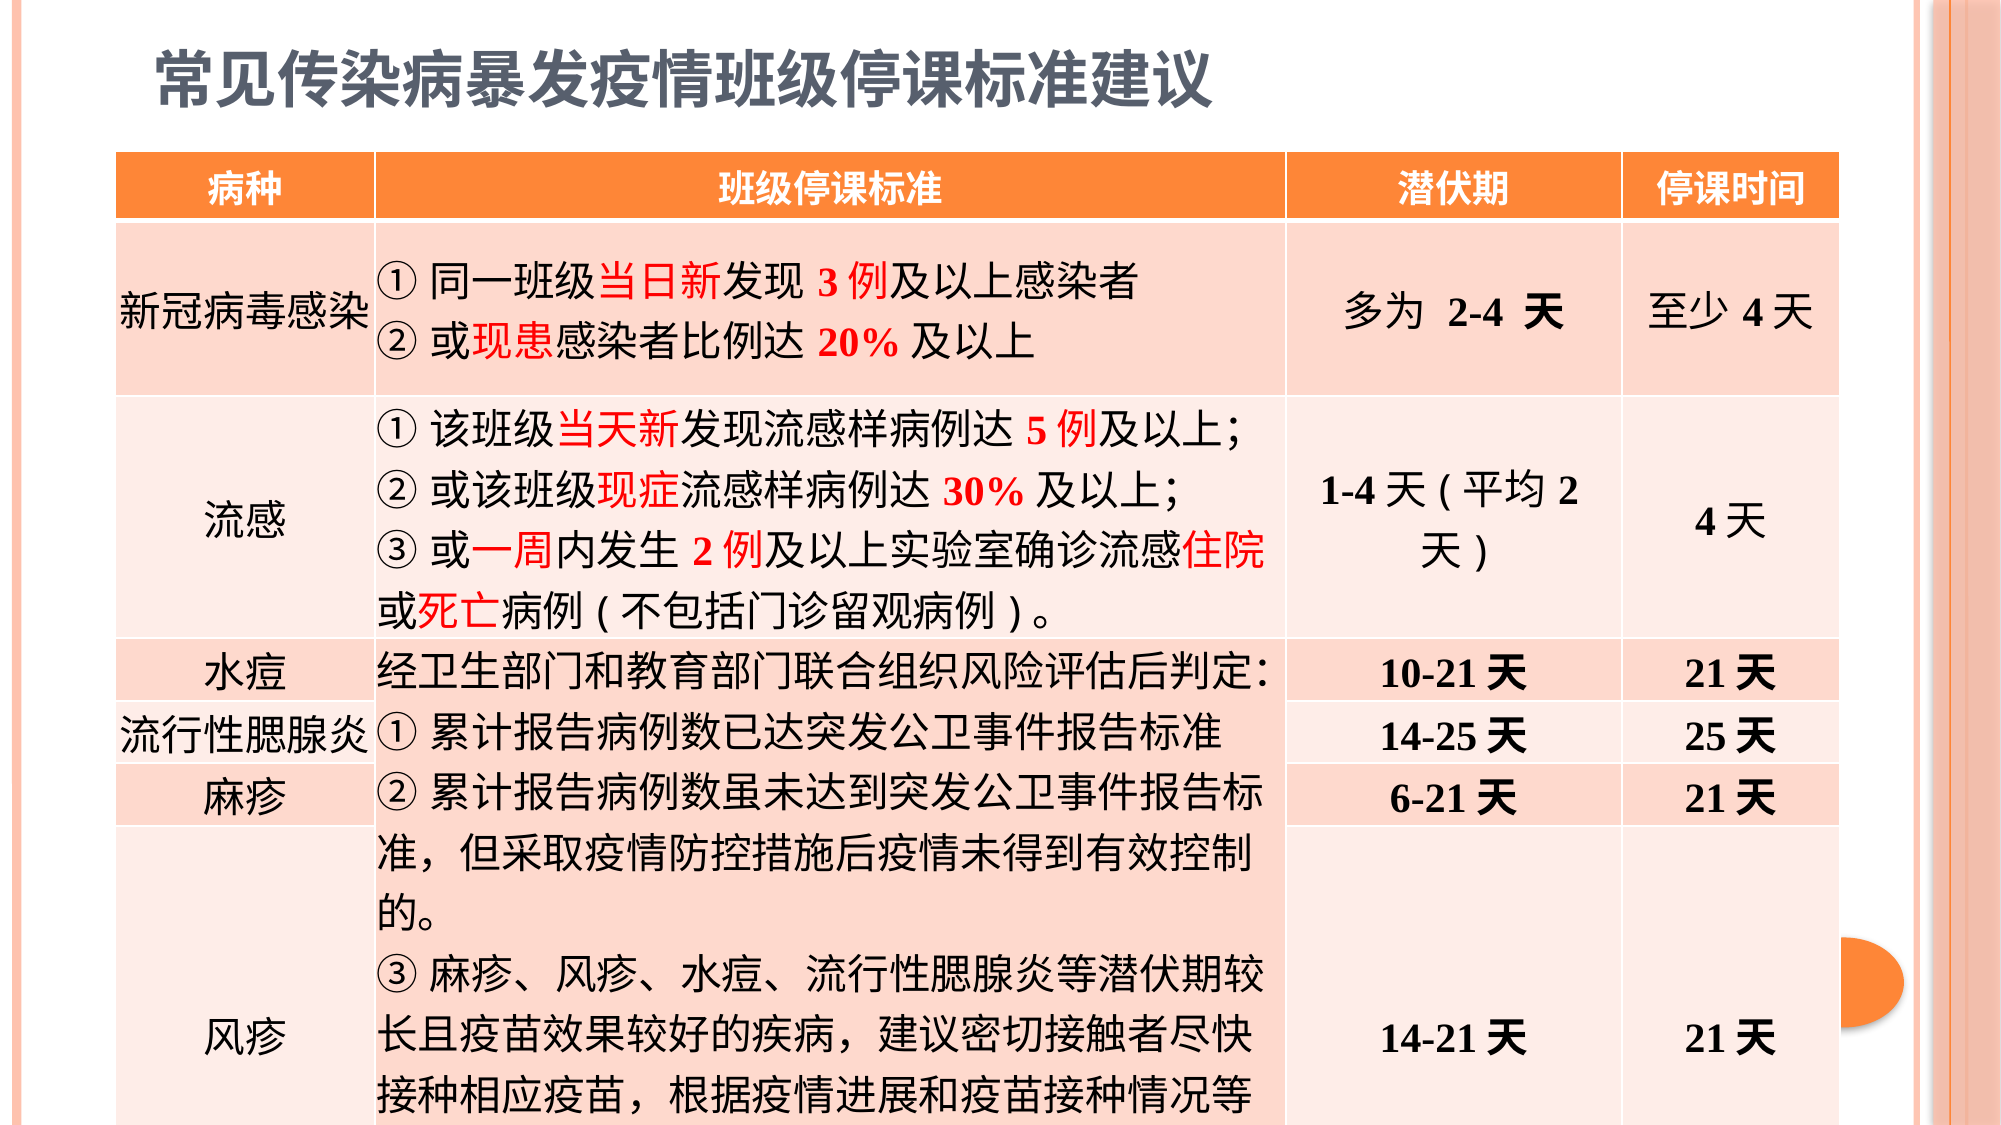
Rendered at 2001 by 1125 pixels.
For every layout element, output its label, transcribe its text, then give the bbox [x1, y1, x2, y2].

table_header 停课时间 [1623, 152, 1839, 218]
table_cell 14-21天 [1287, 827, 1621, 1125]
table_cell 21天 [1623, 827, 1839, 1125]
table_cell ①该班级当天新发现流感样病例达5例及以上； ②或该班级现症流感样病例达30%及以上； ③或一周内发生2例及以上实验室确诊流感住院或死亡病例(不包括门诊留观病例)。 [376, 397, 1285, 637]
table_cell 新冠病毒感染 [116, 223, 374, 395]
table_cell 21天 [1623, 764, 1839, 825]
table_cell 10-21天 [1287, 639, 1621, 700]
table_cell 6-21天 [1287, 764, 1621, 825]
table_header 班级停课标准 [376, 152, 1285, 218]
table_cell 风疹 [116, 827, 374, 1125]
table_cell 经卫生部门和教育部门联合组织风险评估后判定： ①累计报告病例数已达突发公卫事件报告标准 ②累计报告病例数虽未达到突发公卫事件报告标准，但采取疫情防控措施后疫情未得到有效控制的。 ③麻疹、风疹、水痘、流行性腮腺炎等潜伏期较长且疫苗效果较好的疾病，建议密切接触者尽快接种相应疫苗，根据疫情进展和疫苗接种情况等进行风险评估，决定是否缩短停课时间或取消停课。 [376, 639, 1285, 1125]
table_cell 水痘 [116, 639, 374, 700]
table_cell 麻疹 [116, 764, 374, 825]
table_header 病种 [116, 152, 374, 218]
table_cell ①同一班级当日新发现3例及以上感染者 ②或现患感染者比例达20%及以上 [376, 223, 1285, 395]
table_cell 至少4天 [1623, 223, 1839, 395]
table_cell 21天 [1623, 639, 1839, 700]
table_cell 流感 [116, 397, 374, 637]
title 常见传染病暴发疫情班级停课标准建议 [137, 0, 1863, 123]
table_cell 25天 [1623, 702, 1839, 762]
table_cell 4天 [1623, 397, 1839, 637]
table_header 潜伏期 [1287, 152, 1621, 218]
table_cell 1-4天(平均2天) [1287, 397, 1621, 637]
table_cell 多为 2-4 天 [1287, 223, 1621, 395]
table_cell 流行性腮腺炎 [116, 702, 374, 762]
table_cell 14-25天 [1287, 702, 1621, 762]
